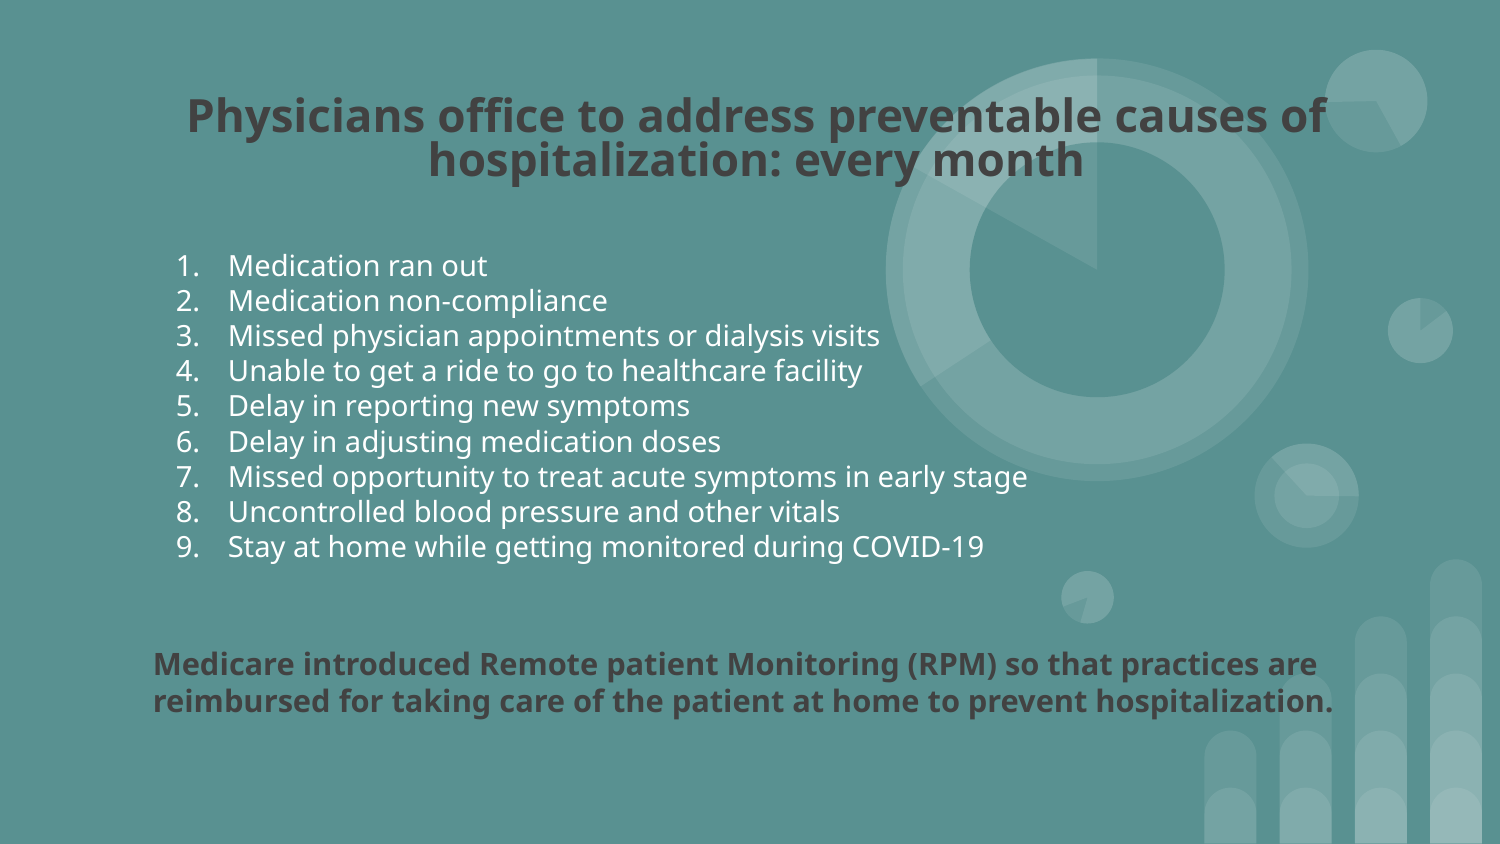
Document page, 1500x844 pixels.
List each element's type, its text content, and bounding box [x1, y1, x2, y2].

subtitle Medicare introduced Remote patient Monitoring (RPM) so that practices are reimbursed for taking care of the patient at home to prevent hospitalization. [137, 629, 1400, 718]
subtitle Physicians office to address preventable causes of hospitalization: every month [125, 82, 1387, 191]
title Medication ran out Medication non-compliance Missed physician appointments or dialysis visits Unable to get a ride to go to healthcare facility Delay in reporting new symptoms Delay in adjusting medication doses Missed opportunity to treat acute symptoms in early stage Uncontrolled blood pressure and other vitals Stay at home while getting monitored during COVID-19 [137, 214, 1400, 596]
